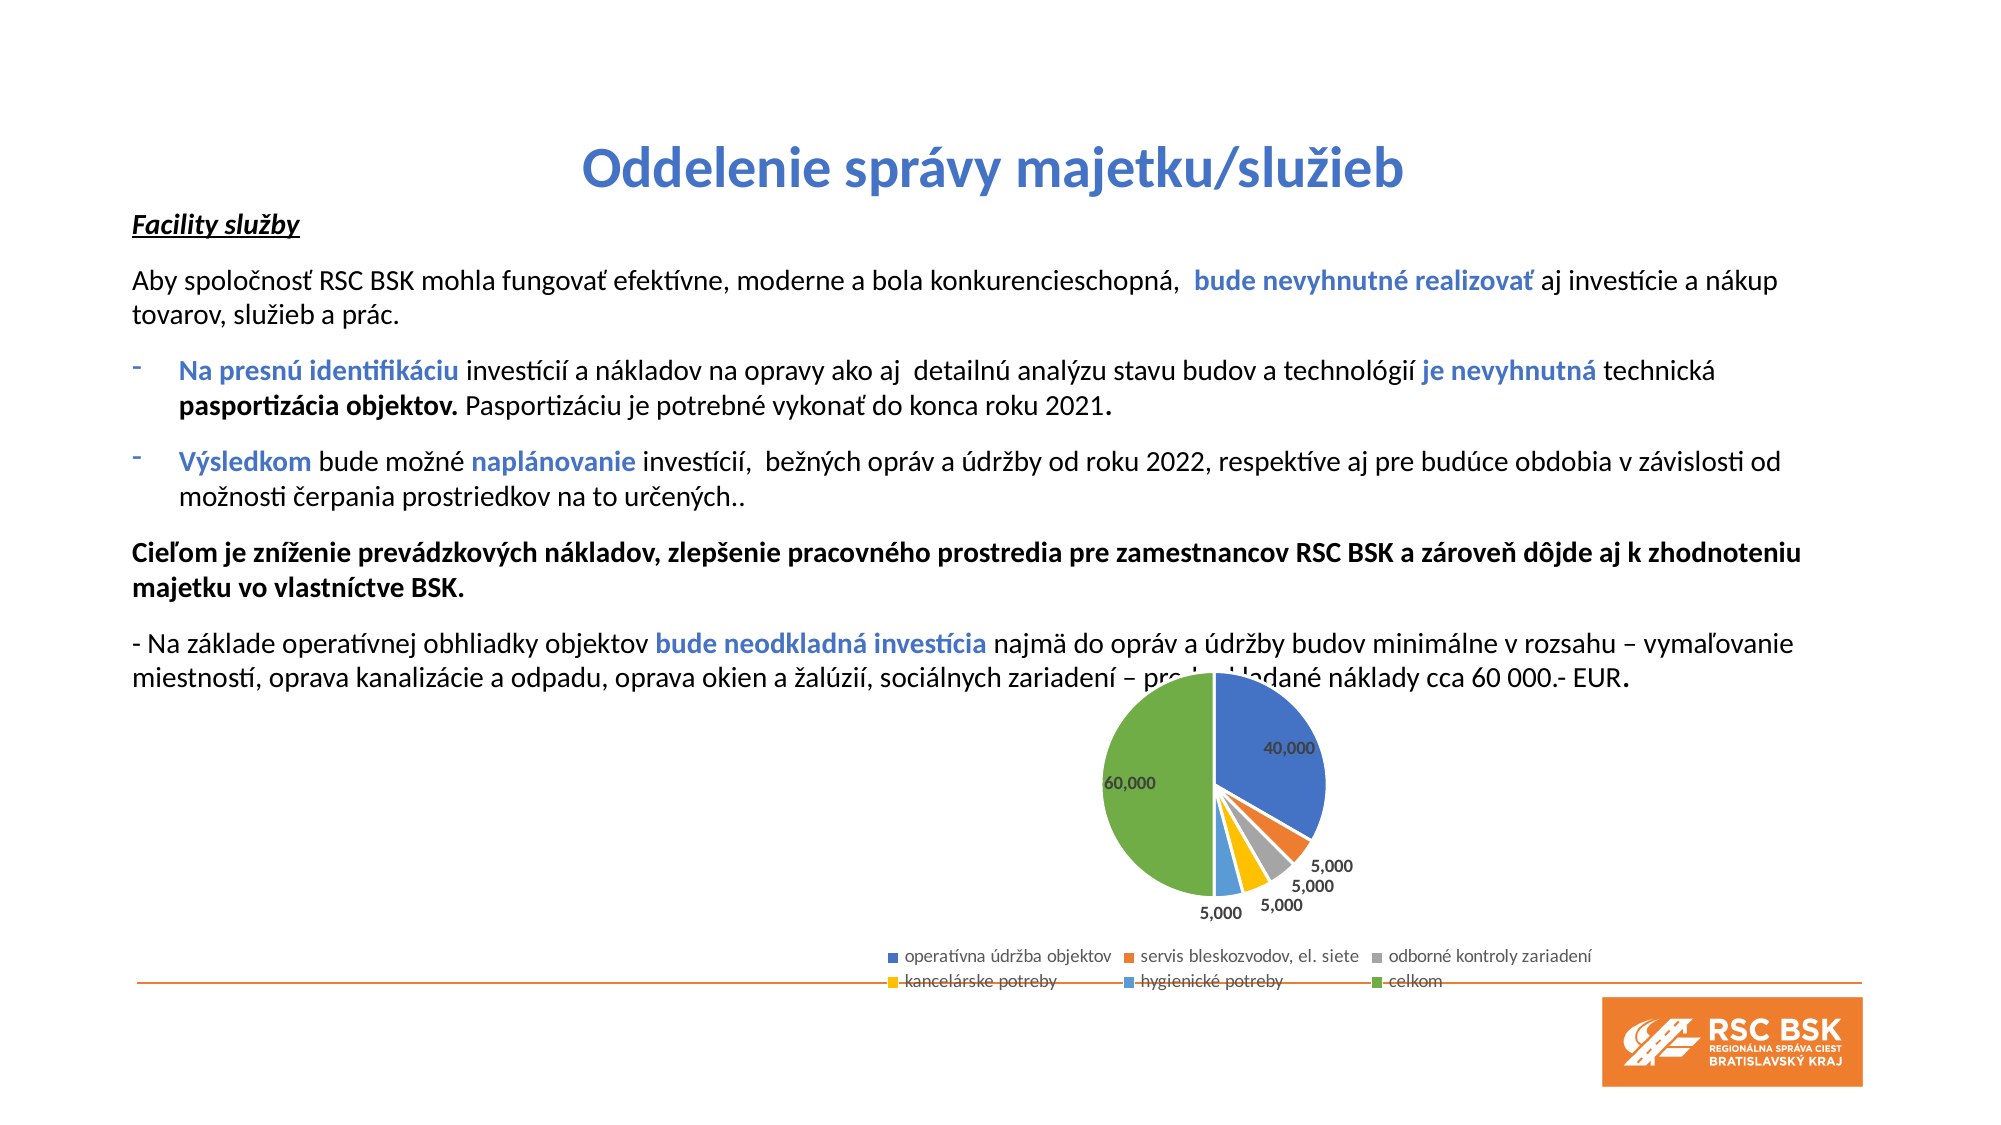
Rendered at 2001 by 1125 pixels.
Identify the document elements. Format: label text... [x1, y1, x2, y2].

title Oddelenie správy majetku/služieb [137, 59, 1863, 278]
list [1602, 997, 1863, 1087]
text_box Facility služby Aby spoločnosť RSC BSK mohla fungovať efektívne, moderne a bola konkurencieschopná, bude nevyhnutné realizovať aj investície a nákup tovarov, služieb a prác. Na presnú identifikáciu investícií a nákladov na opravy ako aj detailnú analýzu stavu budov a technológií je nevyhnutná technická pasportizácia objektov. Pasportizáciu je potrebné vykonať do konca roku 2021. Výsledkom bude možné naplánovanie investícií, bežných opráv a údržby od roku 2022, respektíve aj pre budúce obdobia v závislosti od možnosti čerpania prostriedkov na to určených.. Cieľom je zníženie prevádzkových nákladov, zlepšenie pracovného prostredia pre zamestnancov RSC BSK a zároveň dôjde aj k zhodnoteniu majetku vo vlastníctve BSK. - Na základe operatívnej obhliadky objektov bude neodkladná investícia najmä do opráv a údržby budov minimálne v rozsahu – vymaľovanie miestností, oprava kanalizácie a odpadu, oprava okien a žalúzií, sociálnych zariadení – predpokladané náklady cca 60 000.- EUR. [117, 192, 1843, 1125]
chart [773, 664, 1707, 998]
